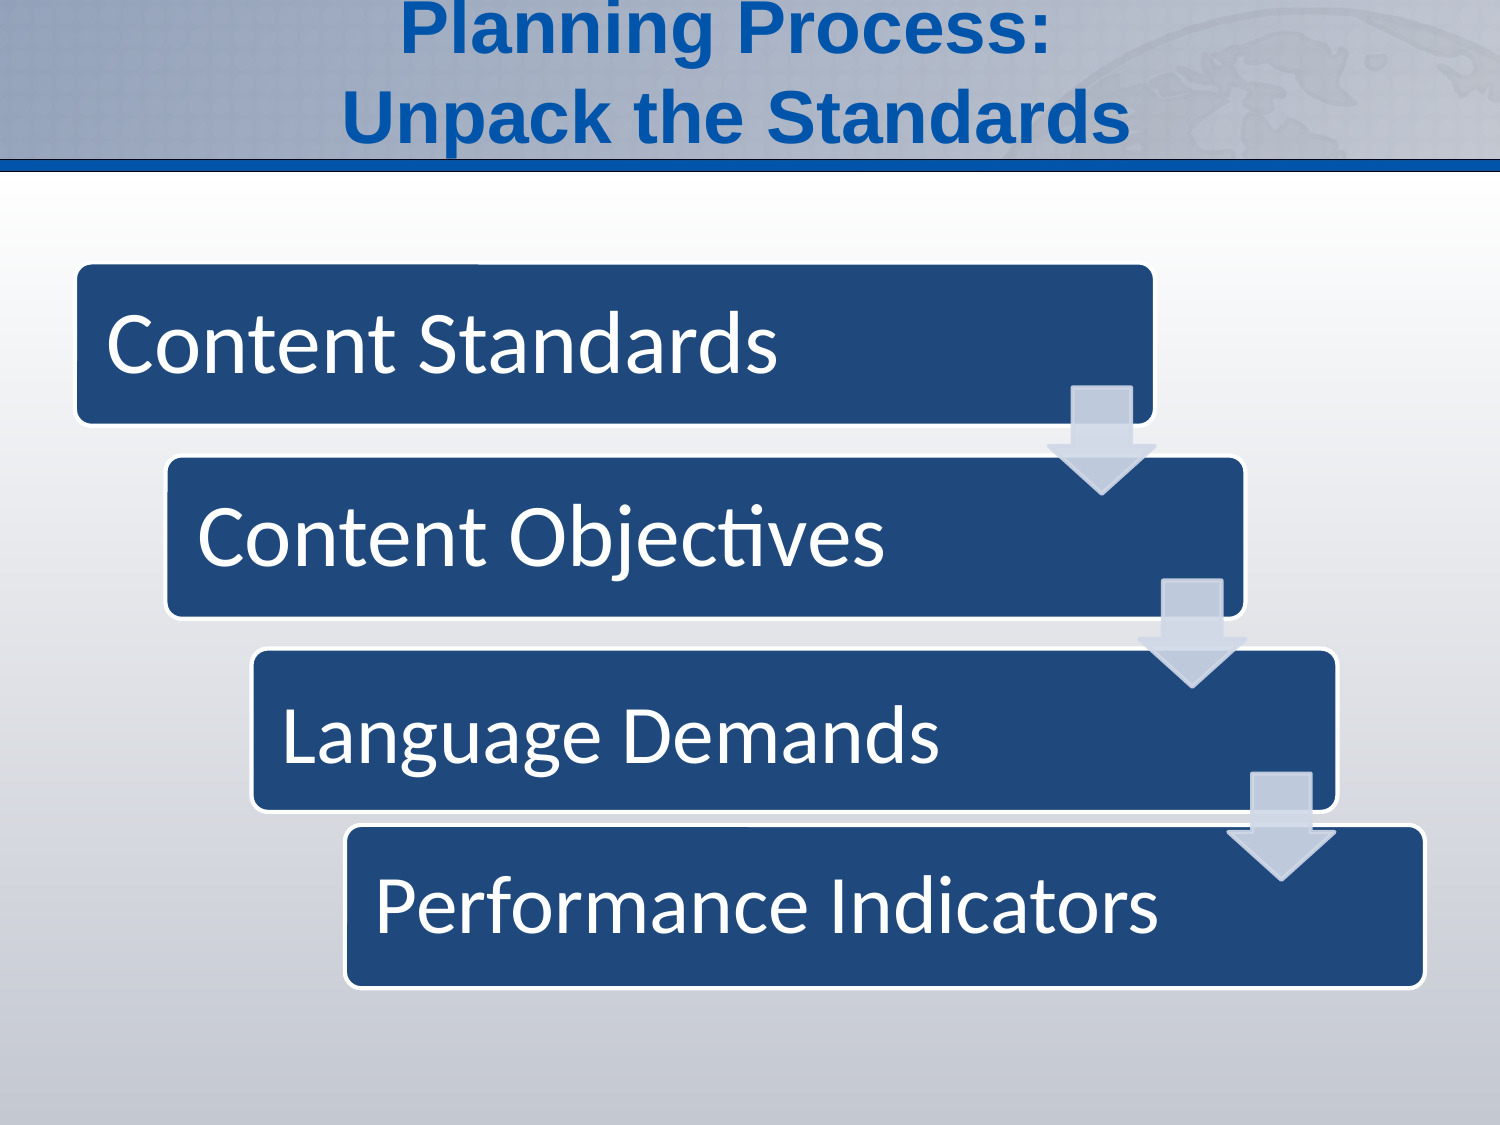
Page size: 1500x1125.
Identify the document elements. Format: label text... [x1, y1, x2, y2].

title Planning Process: Unpack the Standards [62, 0, 1413, 163]
picture [0, 0, 1500, 1125]
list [74, 262, 1426, 1006]
